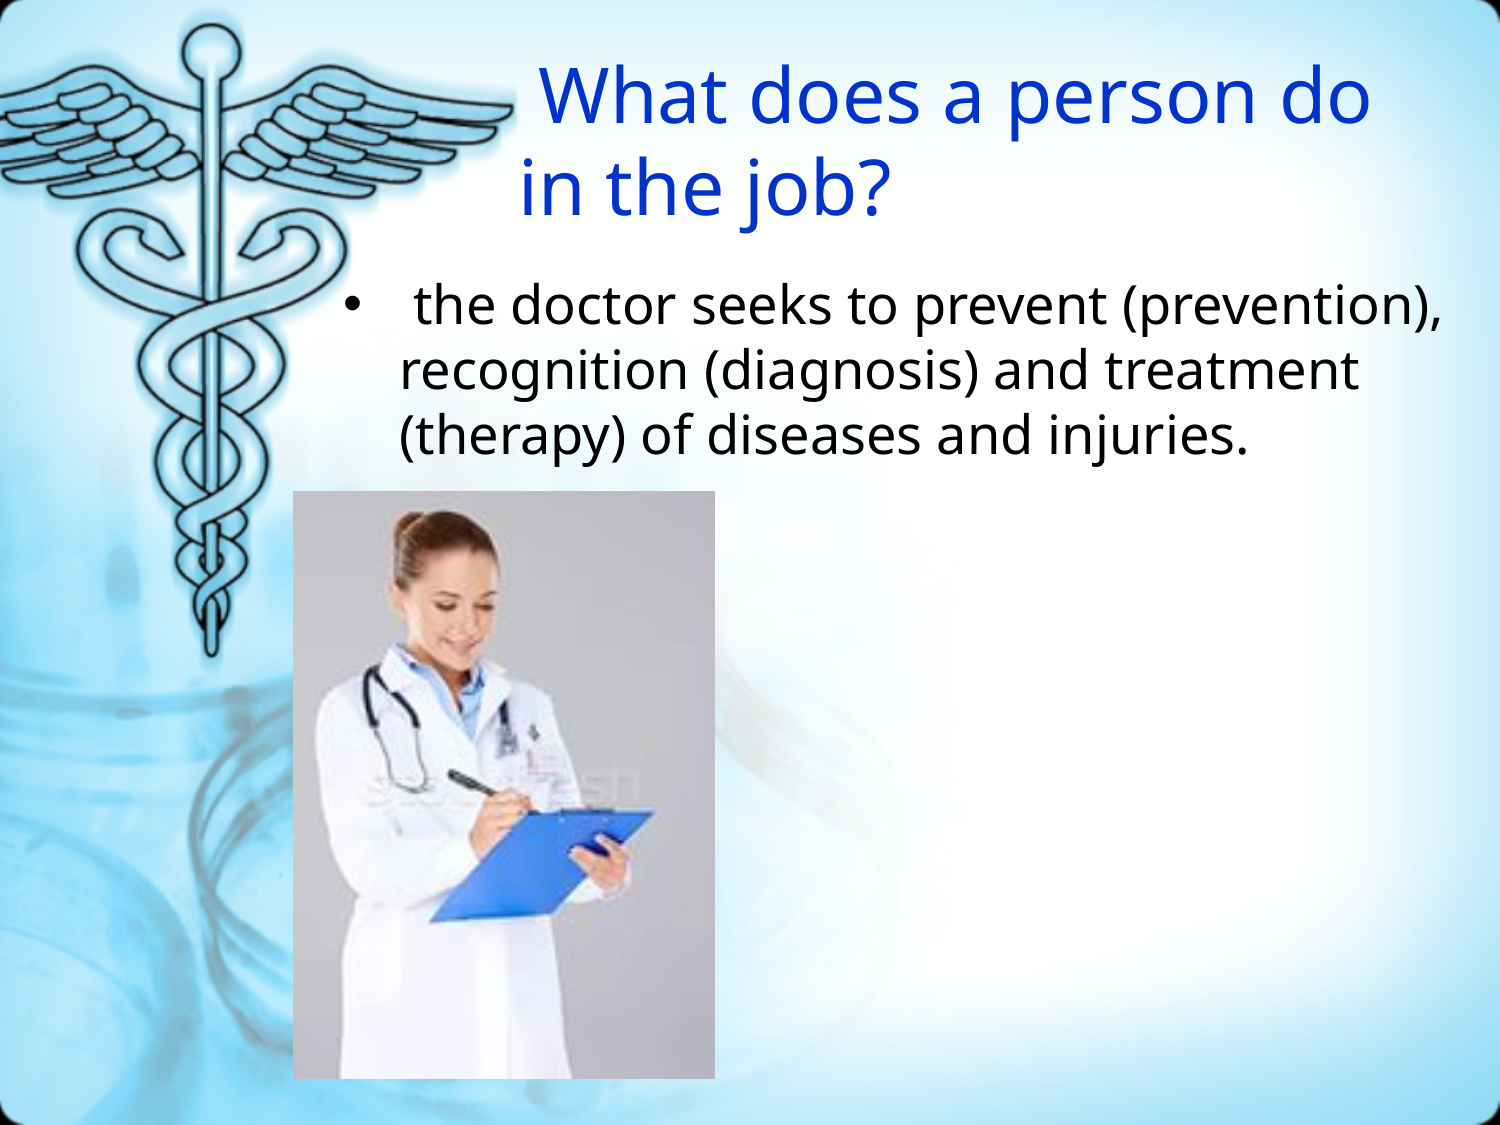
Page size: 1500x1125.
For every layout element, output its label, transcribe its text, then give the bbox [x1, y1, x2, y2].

picture [0, 0, 1500, 1125]
list the doctor seeks to prevent (prevention), recognition (diagnosis) and treatment (therapy) of diseases and injuries. [328, 262, 1465, 1005]
title What does a person do in the job? [503, 45, 1465, 233]
